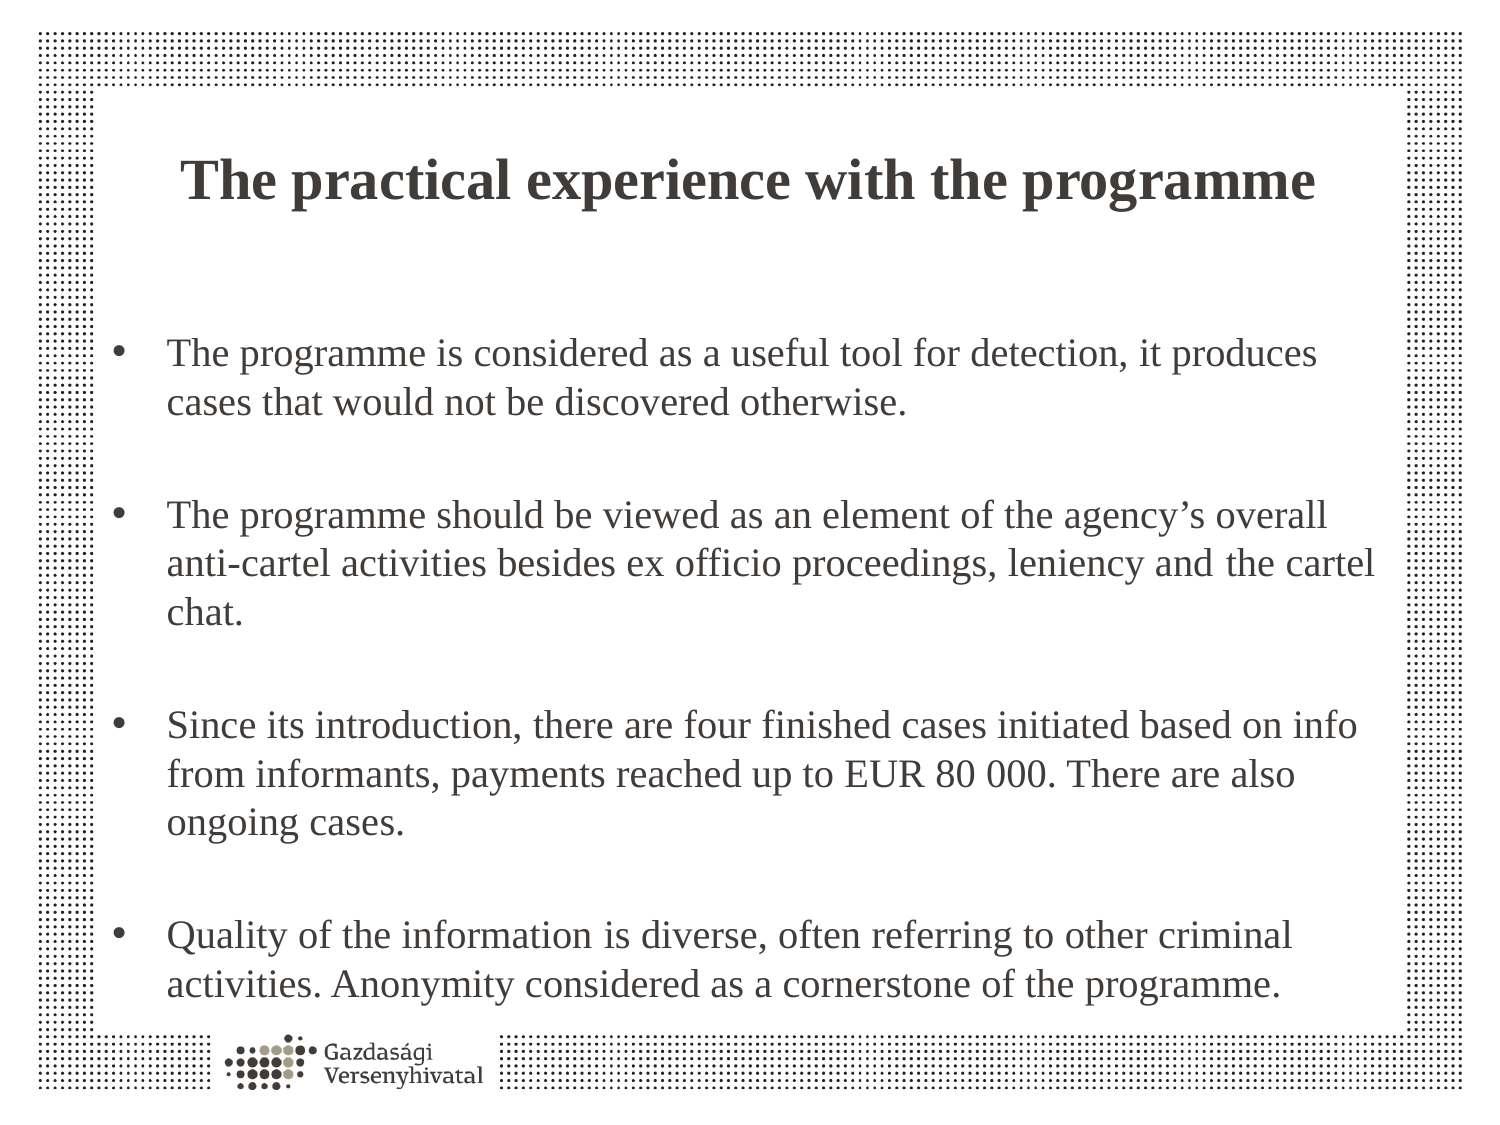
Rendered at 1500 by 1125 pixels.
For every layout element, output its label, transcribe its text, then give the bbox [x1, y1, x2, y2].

picture [4, 0, 1496, 1125]
list The programme is considered as a useful tool for detection, it produces cases that would not be discovered otherwise. The programme should be viewed as an element of the agency’s overall anti-cartel activities besides ex officio proceedings, leniency and the cartel chat. Since its introduction, there are four finished cases initiated based on info from informants, payments reached up to EUR 80 000. There are also ongoing cases. Quality of the information is diverse, often referring to other criminal activities. Anonymity considered as a cornerstone of the programme. [112, 326, 1388, 1012]
text_box The practical experience with the programme [165, 133, 1332, 219]
